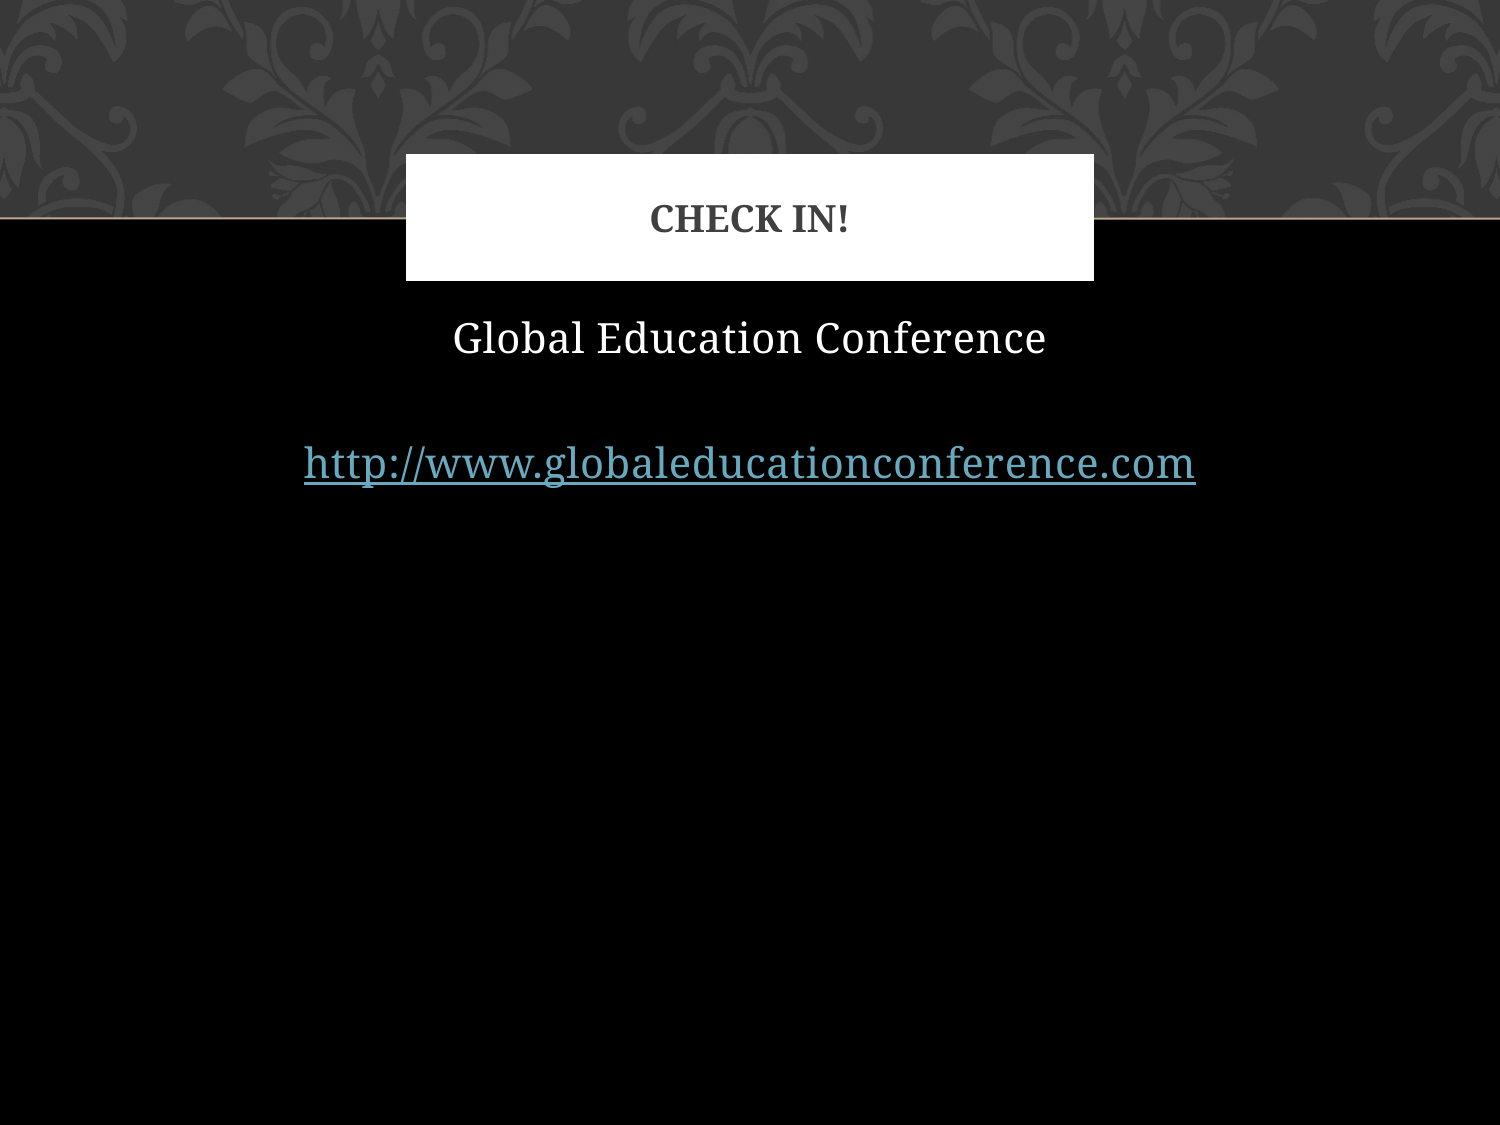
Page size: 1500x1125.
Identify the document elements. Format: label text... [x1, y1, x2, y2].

title Check in! [406, 154, 1094, 281]
list Global Education Conference http://www.globaleducationconference.com [75, 304, 1425, 1044]
